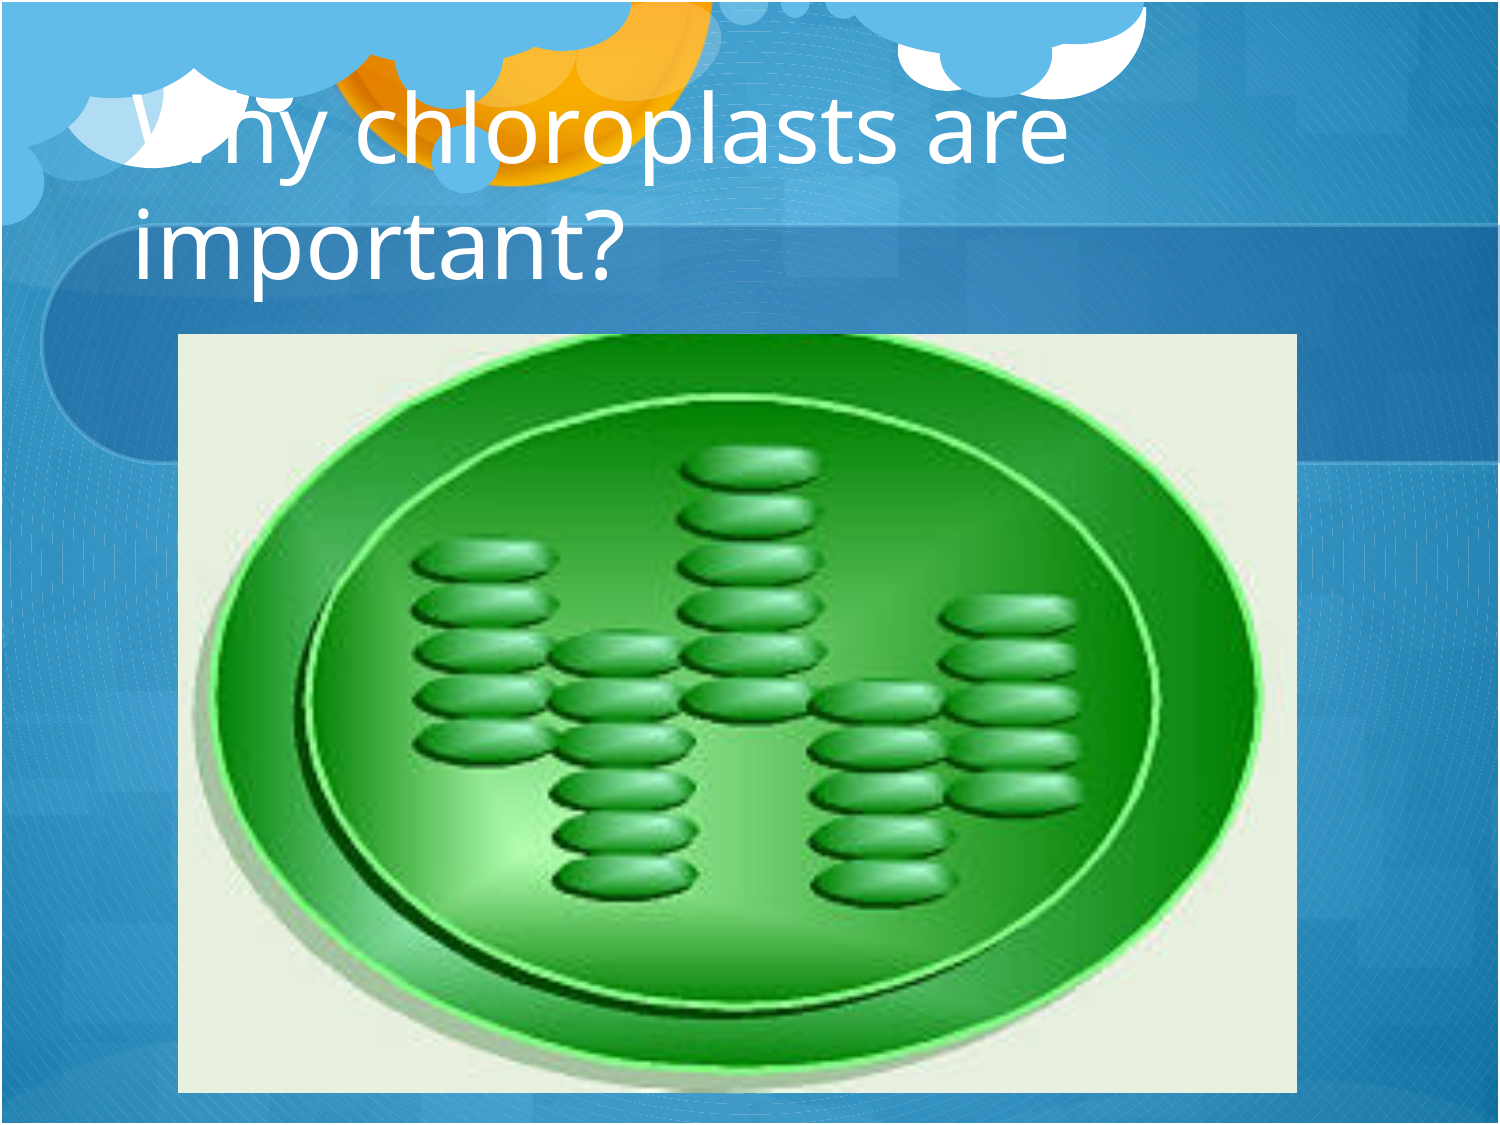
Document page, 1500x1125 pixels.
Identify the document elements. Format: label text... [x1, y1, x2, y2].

picture [691, 2, 899, 63]
title Why chloroplasts are important? [116, 63, 1383, 301]
picture [1130, 2, 1498, 222]
picture [2, 170, 1498, 1123]
picture [365, 55, 394, 63]
